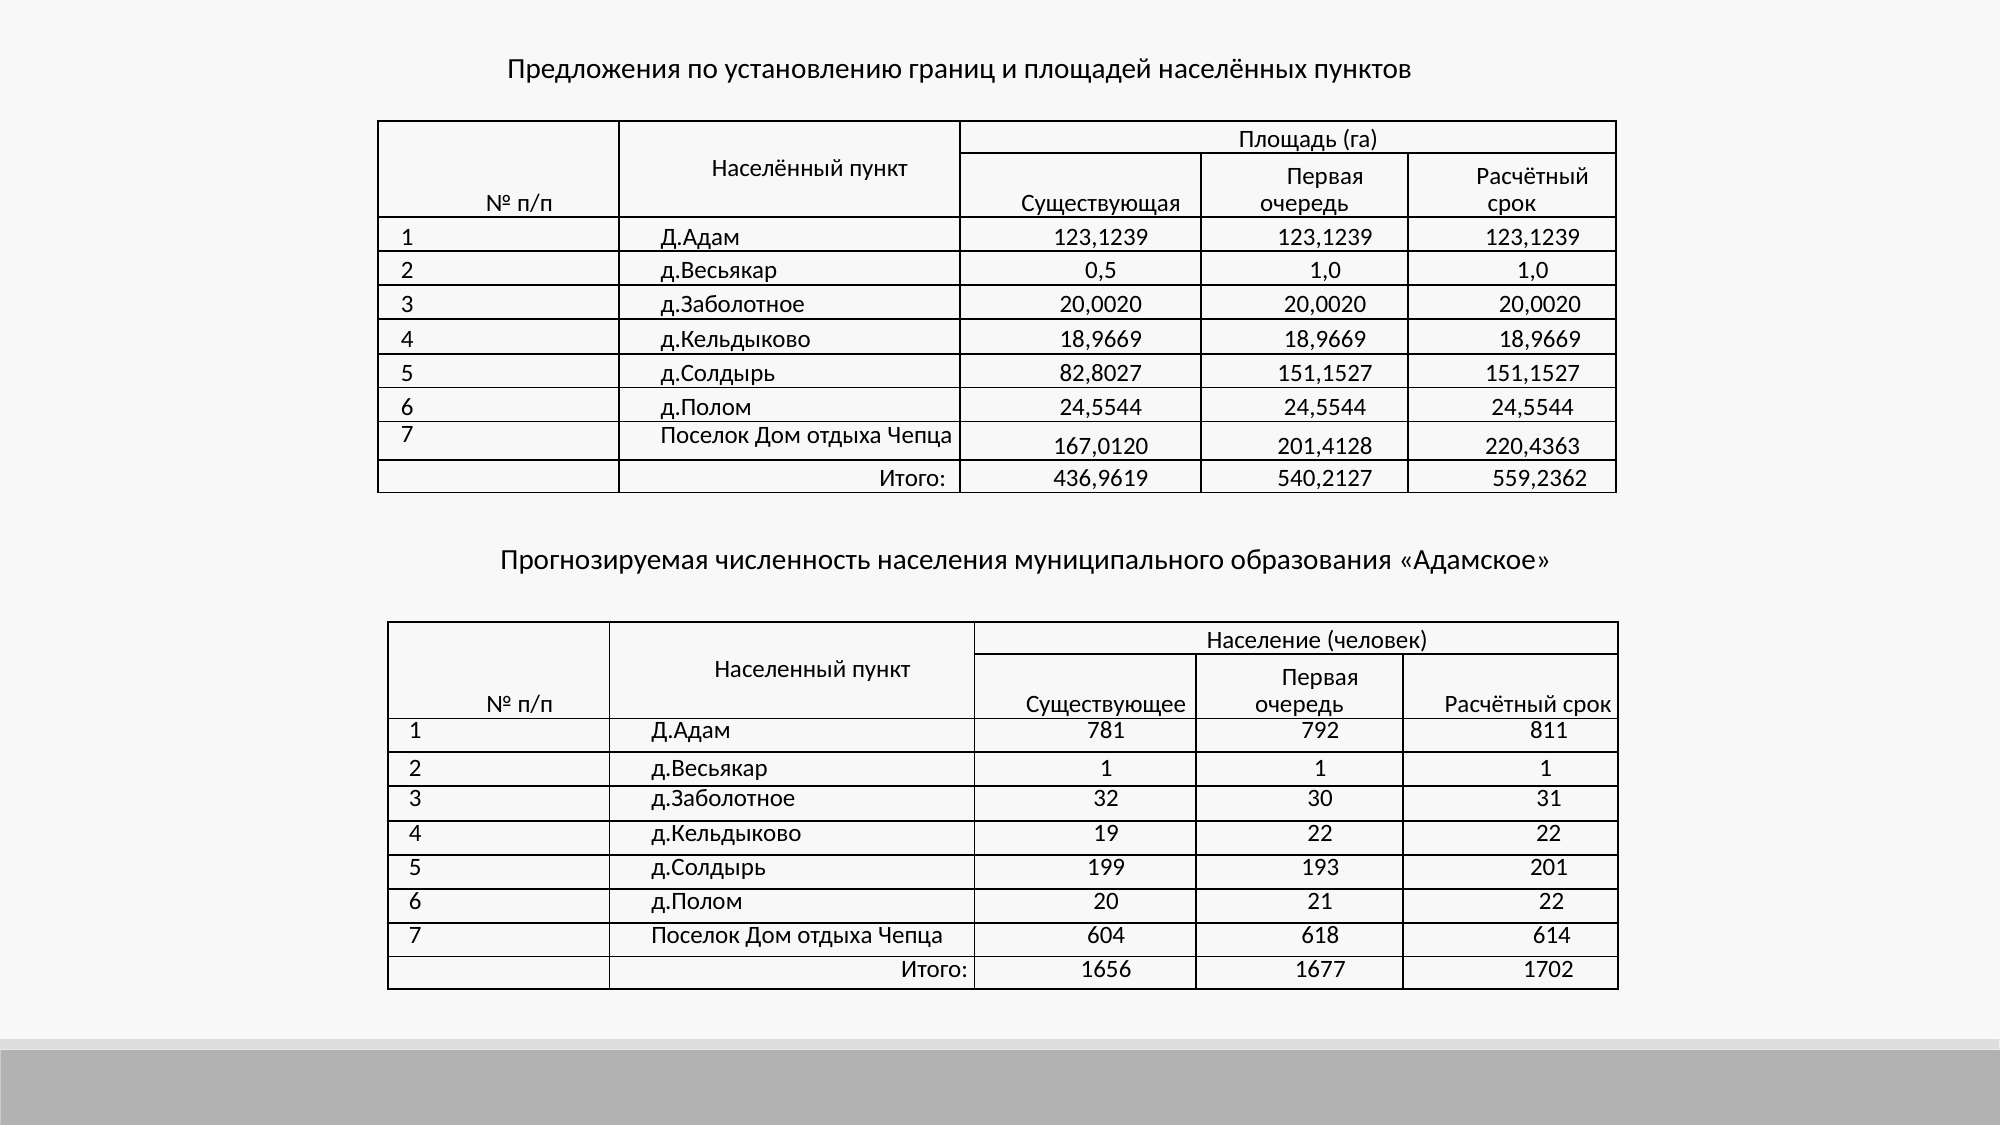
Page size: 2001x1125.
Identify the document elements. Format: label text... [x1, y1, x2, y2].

table_cell 614 [1404, 924, 1617, 956]
table_cell д.Кельдыково [610, 822, 974, 854]
table_cell 151,1527 [1202, 355, 1407, 387]
table_cell 193 [1197, 856, 1402, 888]
table_cell 436,9619 [961, 461, 1200, 492]
table_cell 20,0020 [961, 286, 1200, 318]
table_cell 2 [389, 753, 609, 785]
table_cell 7 [389, 924, 609, 956]
table_cell 792 [1197, 719, 1402, 751]
table_cell 201 [1404, 856, 1617, 888]
table_cell Существующая [961, 154, 1200, 216]
table_cell Итого: [610, 957, 974, 988]
table_cell д.Солдырь [610, 856, 974, 888]
table_cell 781 [975, 719, 1195, 751]
table_cell 618 [1197, 924, 1402, 956]
table_cell 6 [389, 890, 609, 922]
table_cell 24,5544 [1409, 388, 1615, 421]
table_cell Расчётный срок [1409, 154, 1615, 216]
table_cell 21 [1197, 890, 1402, 922]
table_cell 1 [379, 218, 618, 250]
table_cell 2 [379, 252, 618, 284]
table_cell 1 [1404, 753, 1617, 785]
table_cell 22 [1197, 822, 1402, 854]
table_cell 31 [1404, 787, 1617, 820]
table_cell Поселок Дом отдыха Чепца [610, 924, 974, 956]
table_cell 199 [975, 856, 1195, 888]
table_cell 18,9669 [961, 320, 1200, 353]
table_cell 20,0020 [1202, 286, 1407, 318]
table_cell 811 [1404, 719, 1617, 751]
table_cell д.Заболотное [610, 787, 974, 820]
table_cell 20 [975, 890, 1195, 922]
table_cell Первая очередь [1202, 154, 1407, 216]
table_cell Расчётный срок [1404, 655, 1617, 718]
table_header № п/п [379, 122, 618, 216]
table_cell 5 [379, 355, 618, 387]
table_cell д.Весьякар [620, 252, 959, 284]
table_cell 123,1239 [961, 218, 1200, 250]
table_cell 32 [975, 787, 1195, 820]
table_cell 30 [1197, 787, 1402, 820]
table_cell 3 [379, 286, 618, 318]
table_cell Поселок Дом отдыха Чепца [620, 422, 959, 459]
table_cell д.Кельдыково [620, 320, 959, 353]
table_cell д.Заболотное [620, 286, 959, 318]
table_cell 82,8027 [961, 355, 1200, 387]
table_cell 1 [389, 719, 609, 751]
table_cell 22 [1404, 822, 1617, 854]
table_cell 123,1239 [1202, 218, 1407, 250]
table_cell 220,4363 [1409, 422, 1615, 459]
table_cell д.Полом [610, 890, 974, 922]
table_header Население (человек) [975, 623, 1617, 653]
table_cell Д.Адам [620, 218, 959, 250]
table_cell д.Солдырь [620, 355, 959, 387]
table_cell Д.Адам [610, 719, 974, 751]
table_cell 0,5 [961, 252, 1200, 284]
table_cell 201,4128 [1202, 422, 1407, 459]
table_cell 604 [975, 924, 1195, 956]
table_cell Первая очередь [1197, 655, 1402, 718]
text_box Предложения по установлению границ и площадей населённых пунктов [472, 41, 1448, 92]
table_cell 18,9669 [1202, 320, 1407, 353]
table_cell 1,0 [1409, 252, 1615, 284]
table_cell [379, 461, 618, 492]
table_header Населенный пункт [610, 623, 974, 718]
table_cell 1 [1197, 753, 1402, 785]
table_cell 1656 [975, 957, 1195, 988]
table_cell 24,5544 [961, 388, 1200, 421]
table_cell 4 [379, 320, 618, 353]
table_cell 123,1239 [1409, 218, 1615, 250]
table_cell д.Полом [620, 388, 959, 421]
table_cell 4 [389, 822, 609, 854]
table_cell [389, 957, 609, 988]
table_cell 559,2362 [1409, 461, 1615, 492]
table_cell 5 [389, 856, 609, 888]
table_cell 24,5544 [1202, 388, 1407, 421]
table_header № п/п [389, 623, 609, 718]
table_cell 540,2127 [1202, 461, 1407, 492]
table_cell 1677 [1197, 957, 1402, 988]
table_cell 6 [379, 388, 618, 421]
table_header Населённый пункт [620, 122, 959, 216]
table_cell д.Весьякар [610, 753, 974, 785]
table_header Площадь (га) [961, 122, 1615, 152]
table_cell 19 [975, 822, 1195, 854]
table_cell 3 [389, 787, 609, 820]
table_cell 1702 [1404, 957, 1617, 988]
table_cell 167,0120 [961, 422, 1200, 459]
table_cell 22 [1404, 890, 1617, 922]
table_cell 1 [975, 753, 1195, 785]
table_cell 20,0020 [1409, 286, 1615, 318]
table_cell Существующее [975, 655, 1195, 718]
table_cell 7 [379, 422, 618, 459]
table_cell 18,9669 [1409, 320, 1615, 353]
text_box Прогнозируемая численность населения муниципального образования «Адамское» [306, 524, 1596, 585]
table_cell Итого: [620, 461, 959, 492]
table_cell 1,0 [1202, 252, 1407, 284]
table_cell 151,1527 [1409, 355, 1615, 387]
